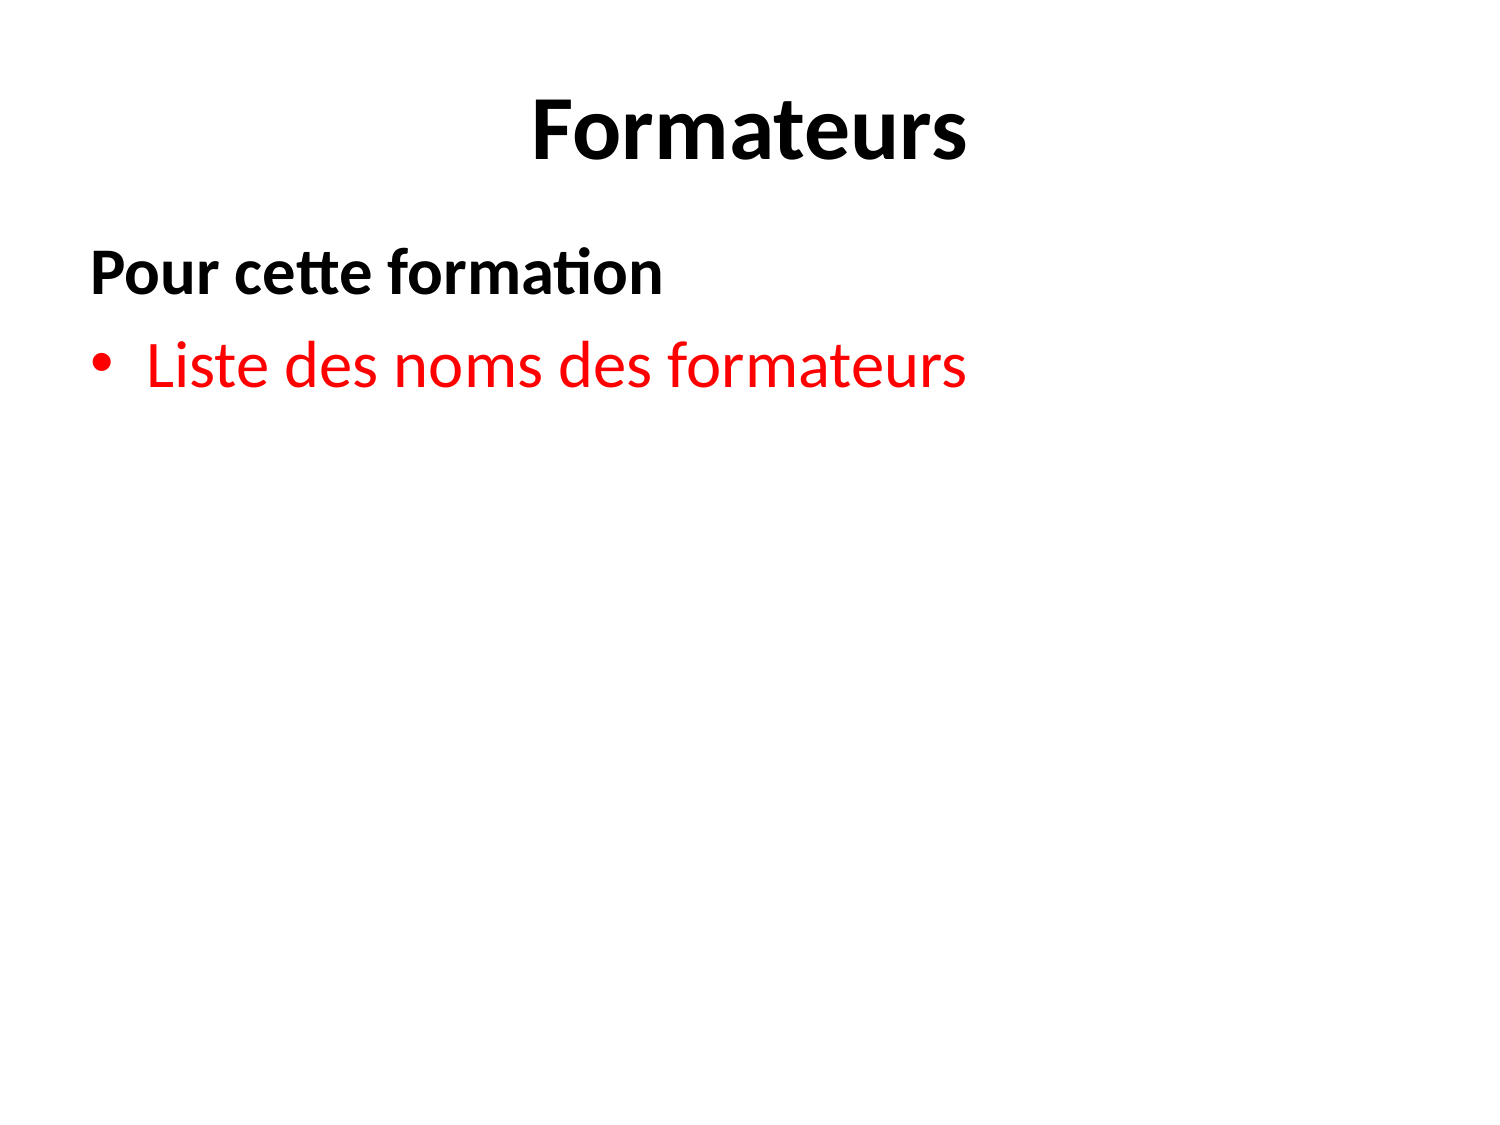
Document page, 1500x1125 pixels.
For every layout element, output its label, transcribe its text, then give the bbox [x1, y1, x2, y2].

list Pour cette formation Liste des noms des formateurs [75, 219, 1462, 1100]
title Formateurs [75, 45, 1425, 201]
